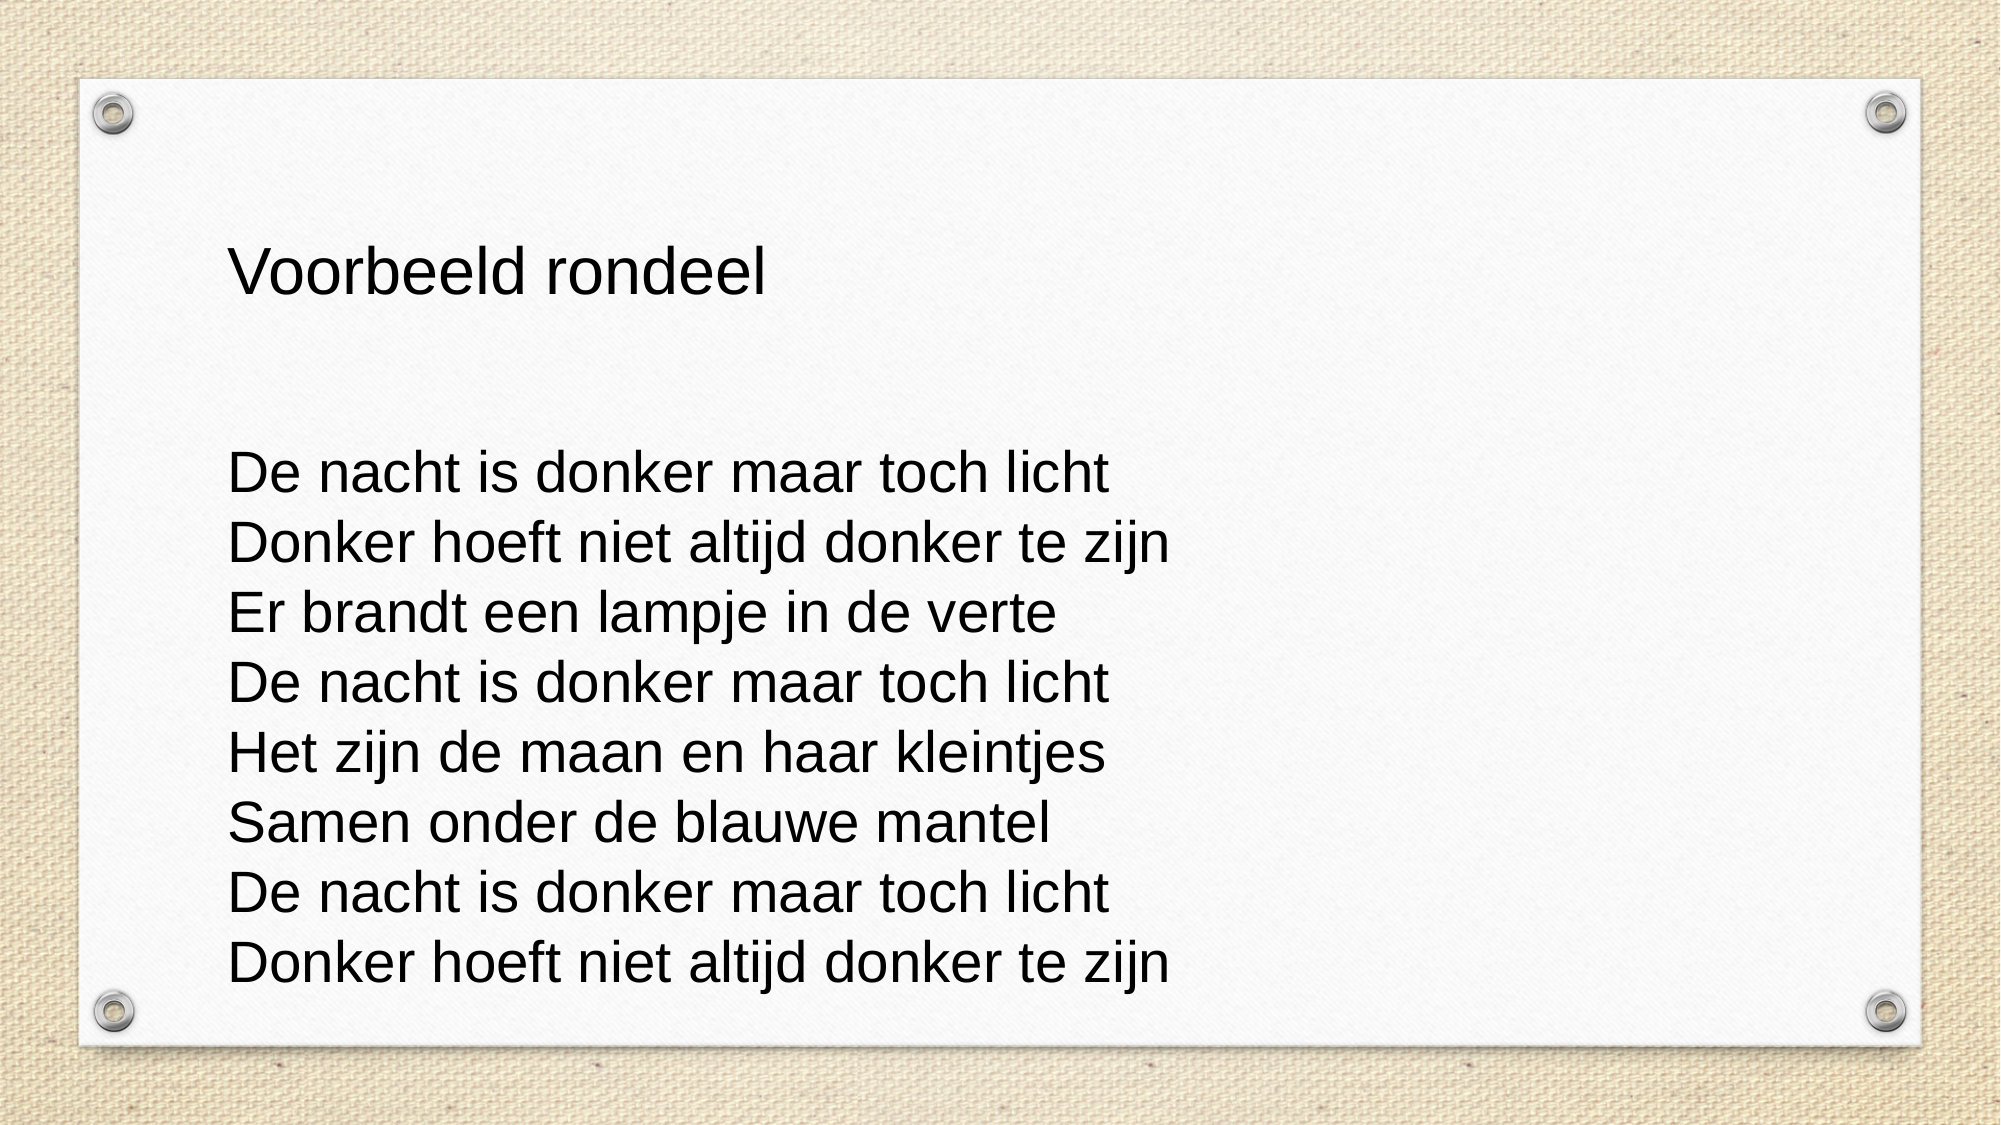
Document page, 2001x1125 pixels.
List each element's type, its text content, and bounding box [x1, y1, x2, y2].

picture [0, 0, 2001, 1125]
list De nacht is donker maar toch licht Donker hoeft niet altijd donker te zijn Er brandt een lampje in de verte De nacht is donker maar toch licht Het zijn de maan en haar kleintjes Samen onder de blauwe mantel De nacht is donker maar toch licht Donker hoeft niet altijd donker te zijn [212, 419, 1788, 965]
title Voorbeeld rondeel [212, 161, 1788, 375]
